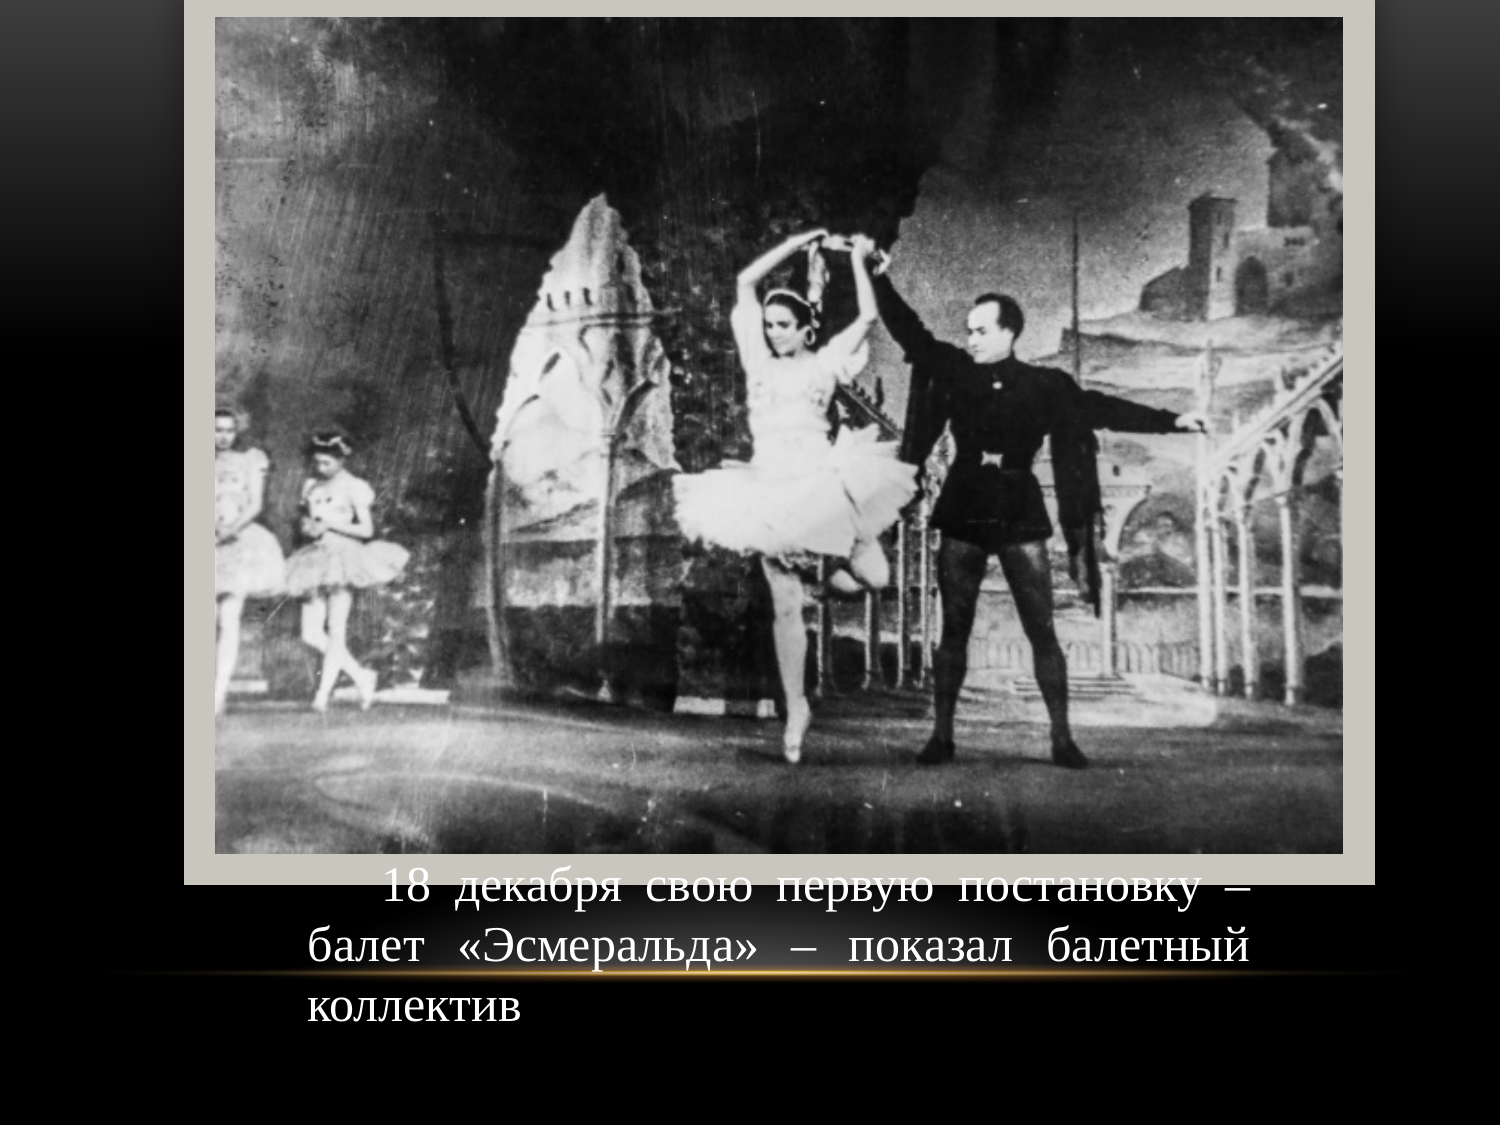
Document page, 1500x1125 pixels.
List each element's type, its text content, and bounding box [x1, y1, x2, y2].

picture [0, 0, 1500, 1125]
picture [215, 16, 1344, 855]
text_box 18 декабря свою первую постановку – балет «Эсмеральда» – показал балетный коллектив [292, 866, 1266, 1039]
